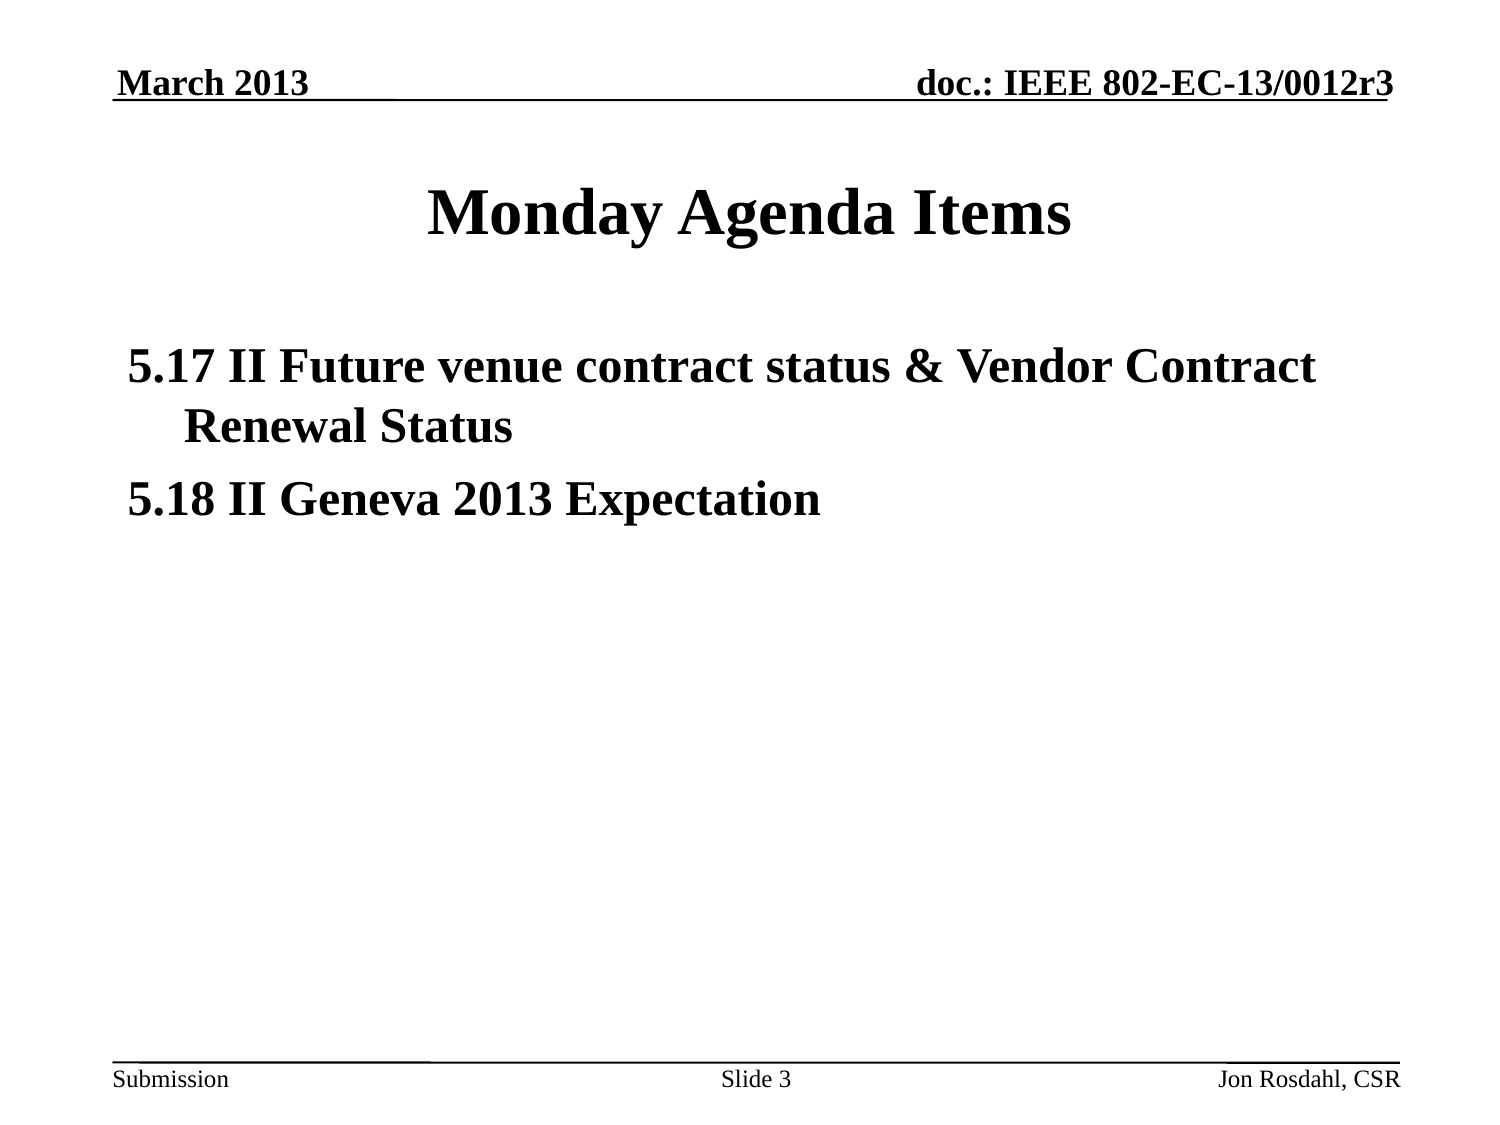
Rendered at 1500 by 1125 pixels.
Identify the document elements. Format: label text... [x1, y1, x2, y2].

title Monday Agenda Items [112, 111, 1388, 303]
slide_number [116, 58, 507, 104]
slide_number Slide 3 [712, 1061, 800, 1123]
footer Jon Rosdahl, CSR [1031, 1061, 1402, 1093]
list 5.17 II Future venue contract status & Vendor Contract Renewal Status 5.18 II Geneva 2013 Expectation [112, 324, 1388, 1001]
